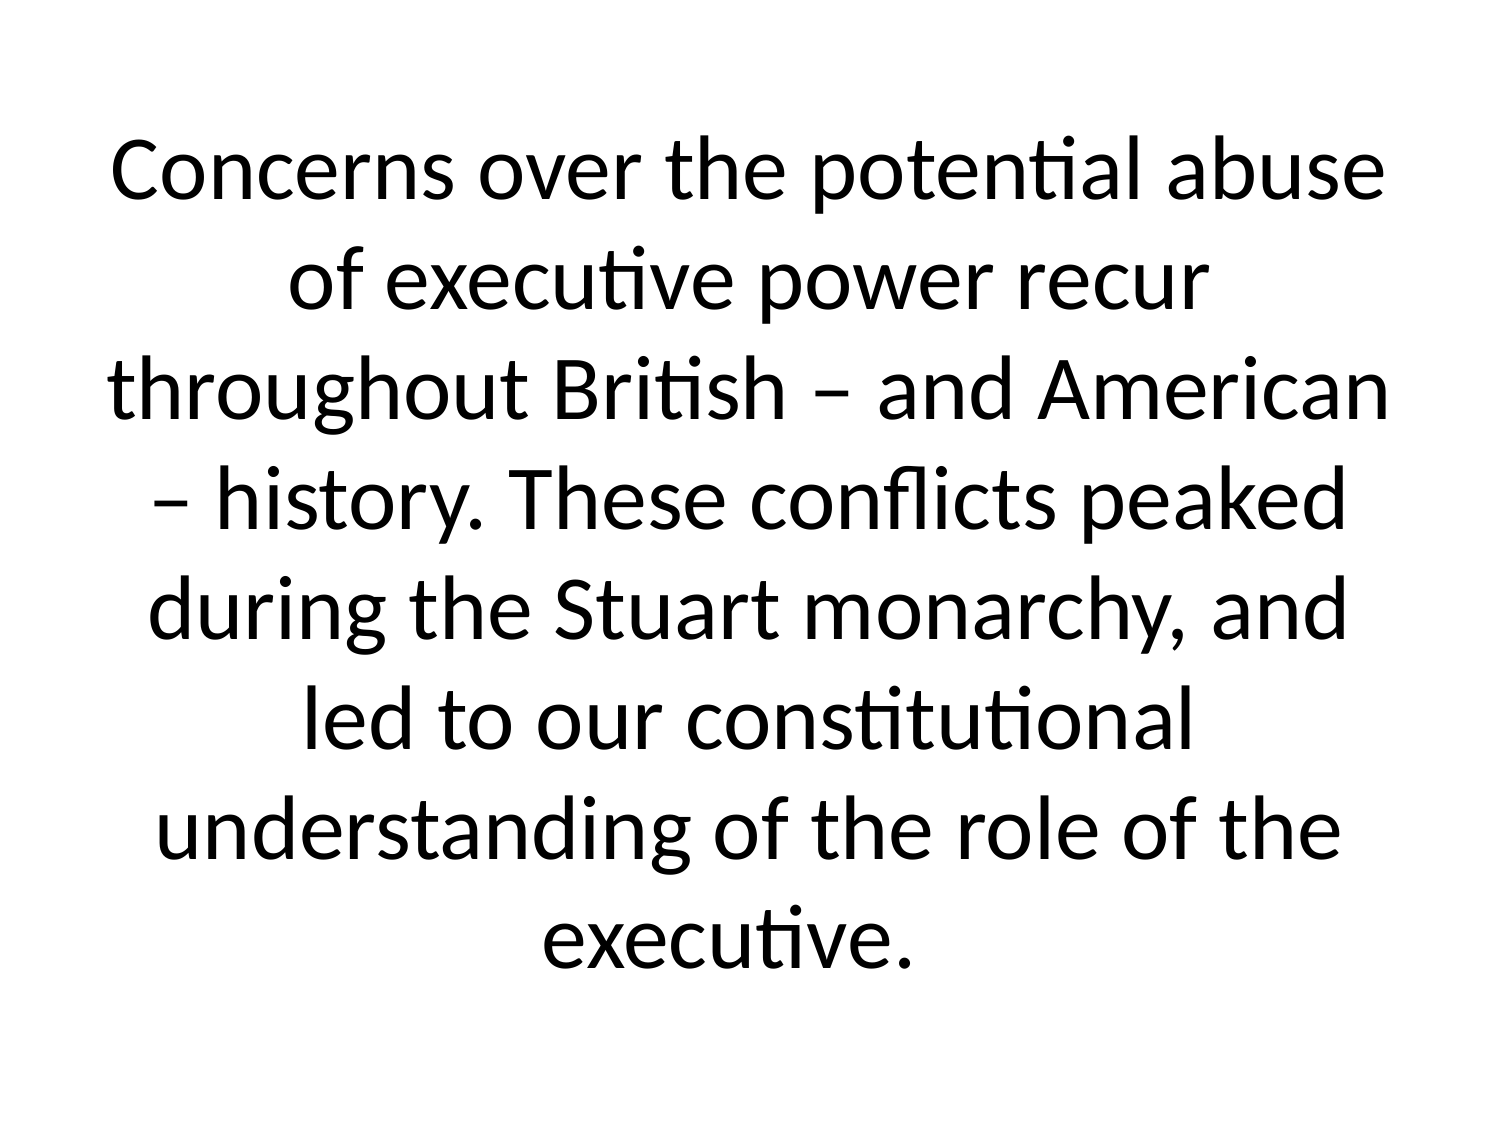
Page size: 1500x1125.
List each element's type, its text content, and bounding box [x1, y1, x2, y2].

title Concerns over the potential abuse of executive power recur throughout British – and American – history. These conflicts peaked during the Stuart monarchy, and led to our constitutional understanding of the role of the executive. [74, 44, 1426, 1051]
